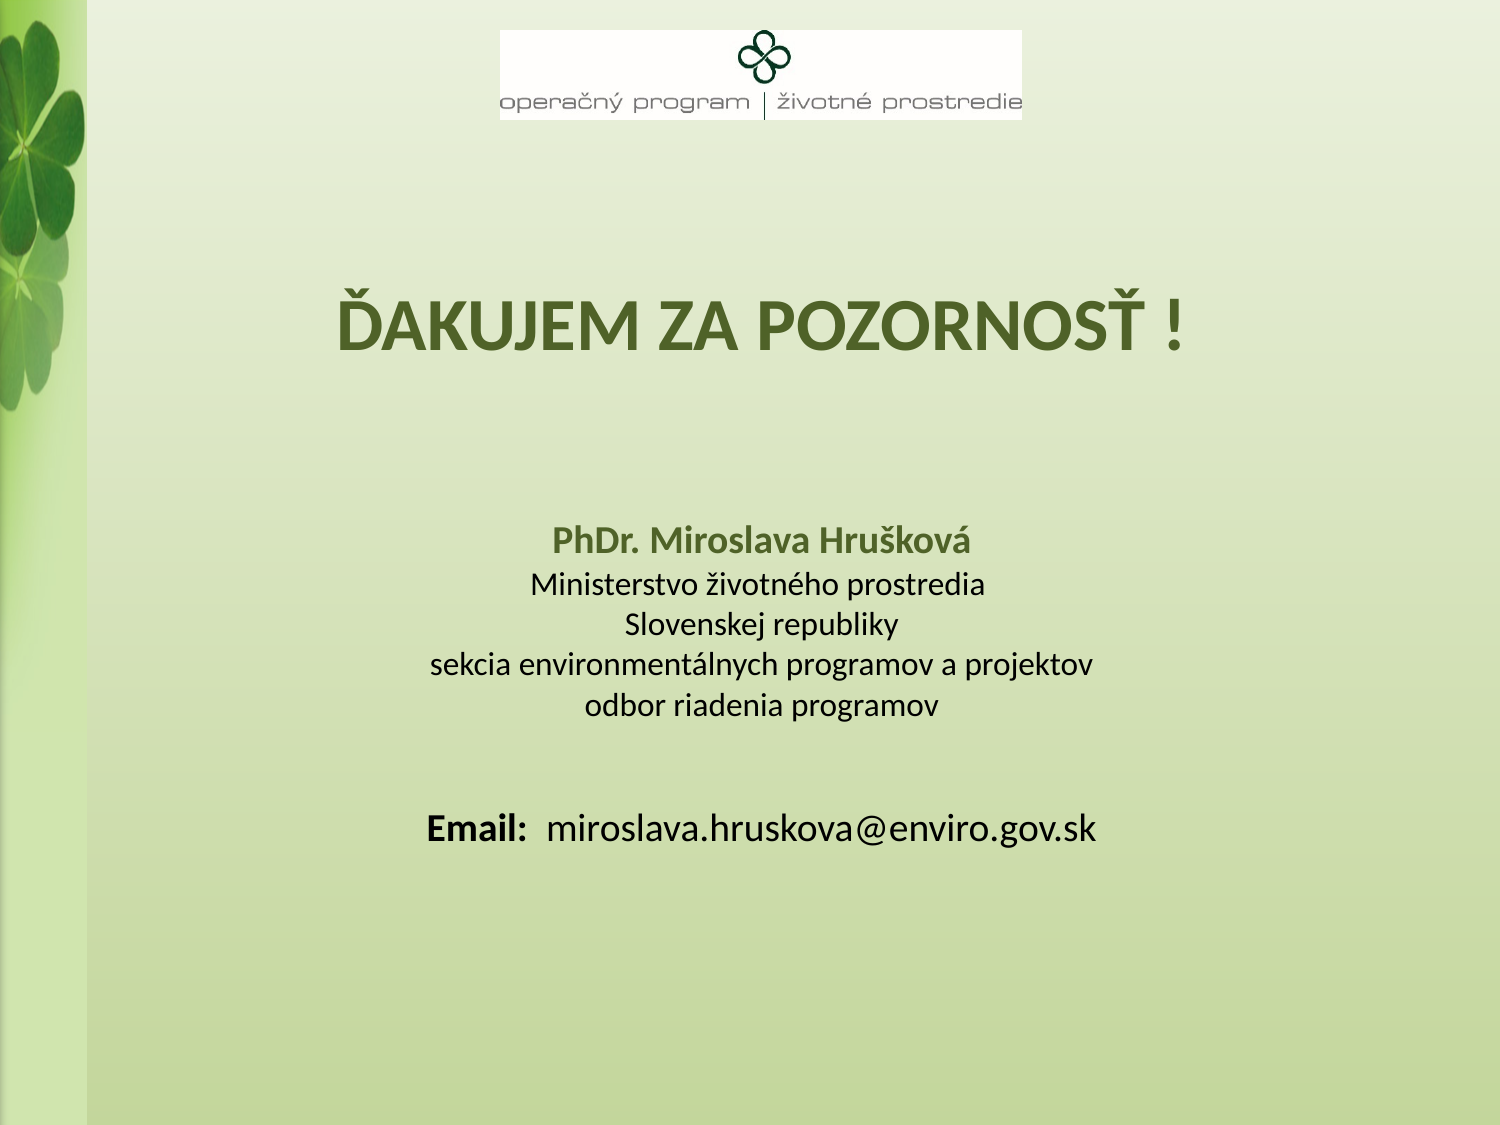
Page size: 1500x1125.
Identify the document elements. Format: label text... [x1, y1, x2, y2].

picture [500, 30, 1022, 120]
list ĎAKUJEM ZA POZORNOSŤ ! PhDr. Miroslava Hrušková Ministerstvo životného prostredia Slovenskej republiky sekcia environmentálnych programov a projektov odbor riadenia programov Email: miroslava.hruskova@enviro.gov.sk [86, 196, 1437, 1047]
picture [0, 0, 87, 1125]
